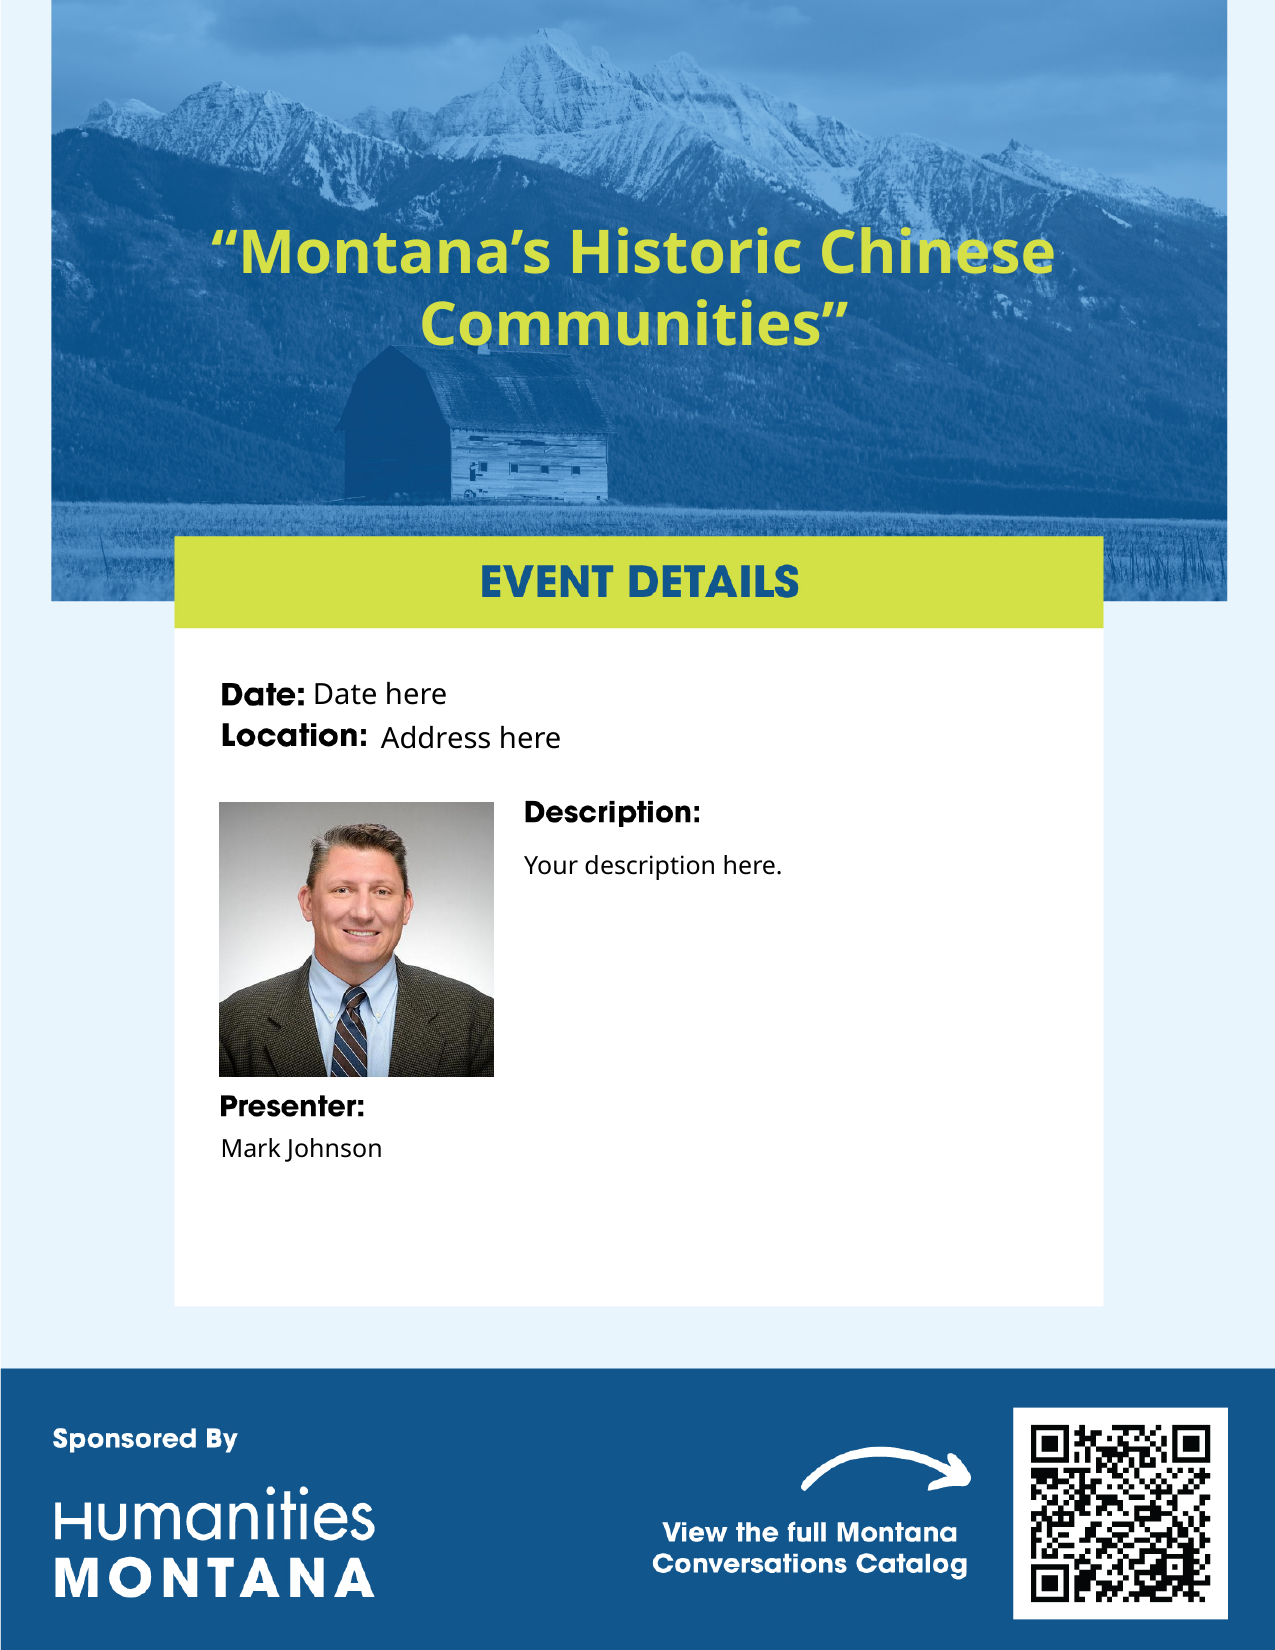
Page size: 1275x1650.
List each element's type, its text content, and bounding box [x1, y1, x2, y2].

picture [0, 0, 1275, 1650]
text_box Mark Johnson [205, 1117, 480, 1178]
text_box “Montana’s Historic Chinese Communities” [169, 197, 1099, 373]
text_box [159, 166, 1099, 233]
text_box [169, 132, 1099, 166]
text_box Your description here. [509, 834, 1033, 895]
text_box Date here [297, 660, 932, 726]
text_box Address here [365, 704, 1233, 770]
